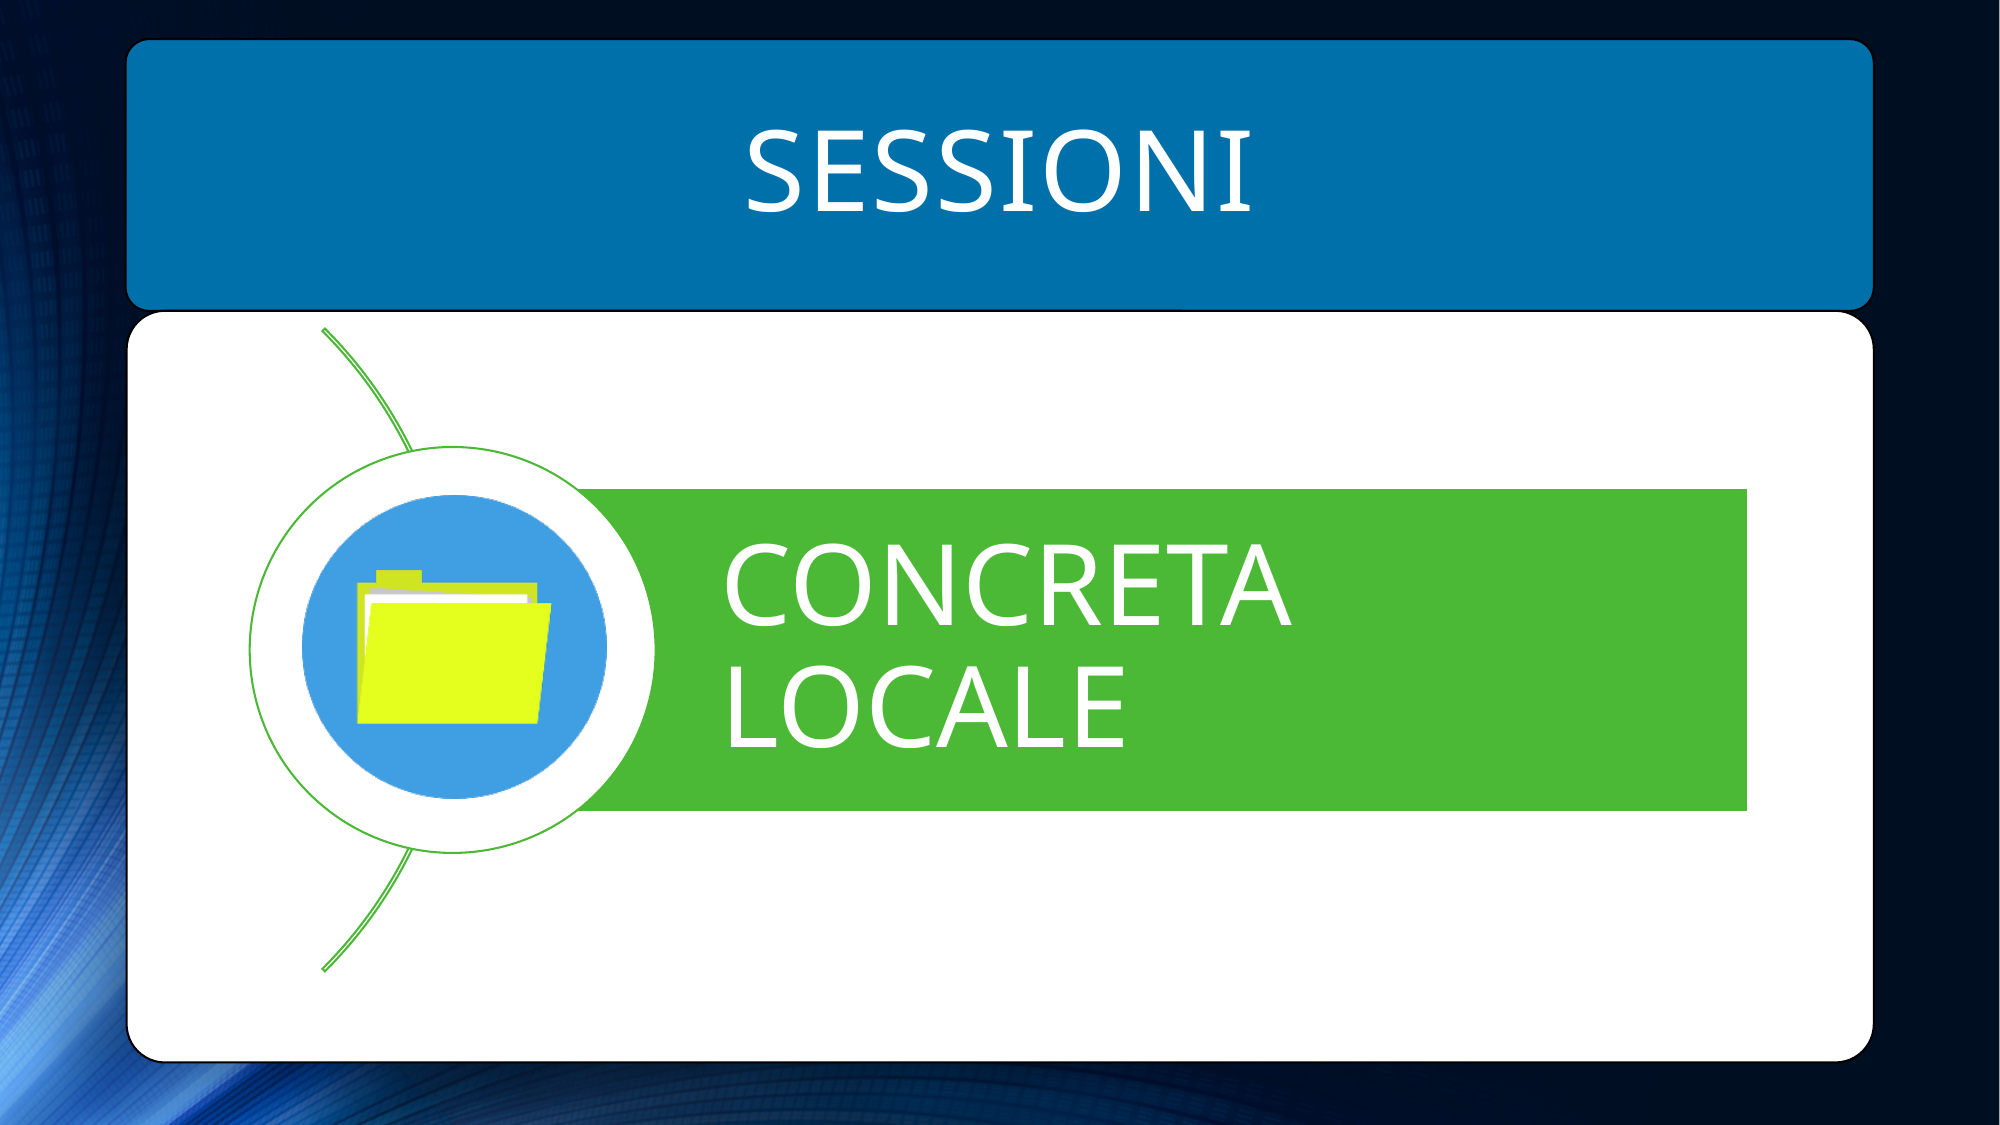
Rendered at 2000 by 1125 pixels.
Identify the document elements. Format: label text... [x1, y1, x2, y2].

picture [0, 0, 2000, 1125]
title SESSIONI [249, 62, 1750, 288]
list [249, 312, 1749, 988]
text_box [124, 38, 1875, 312]
text_box [125, 309, 1875, 1064]
